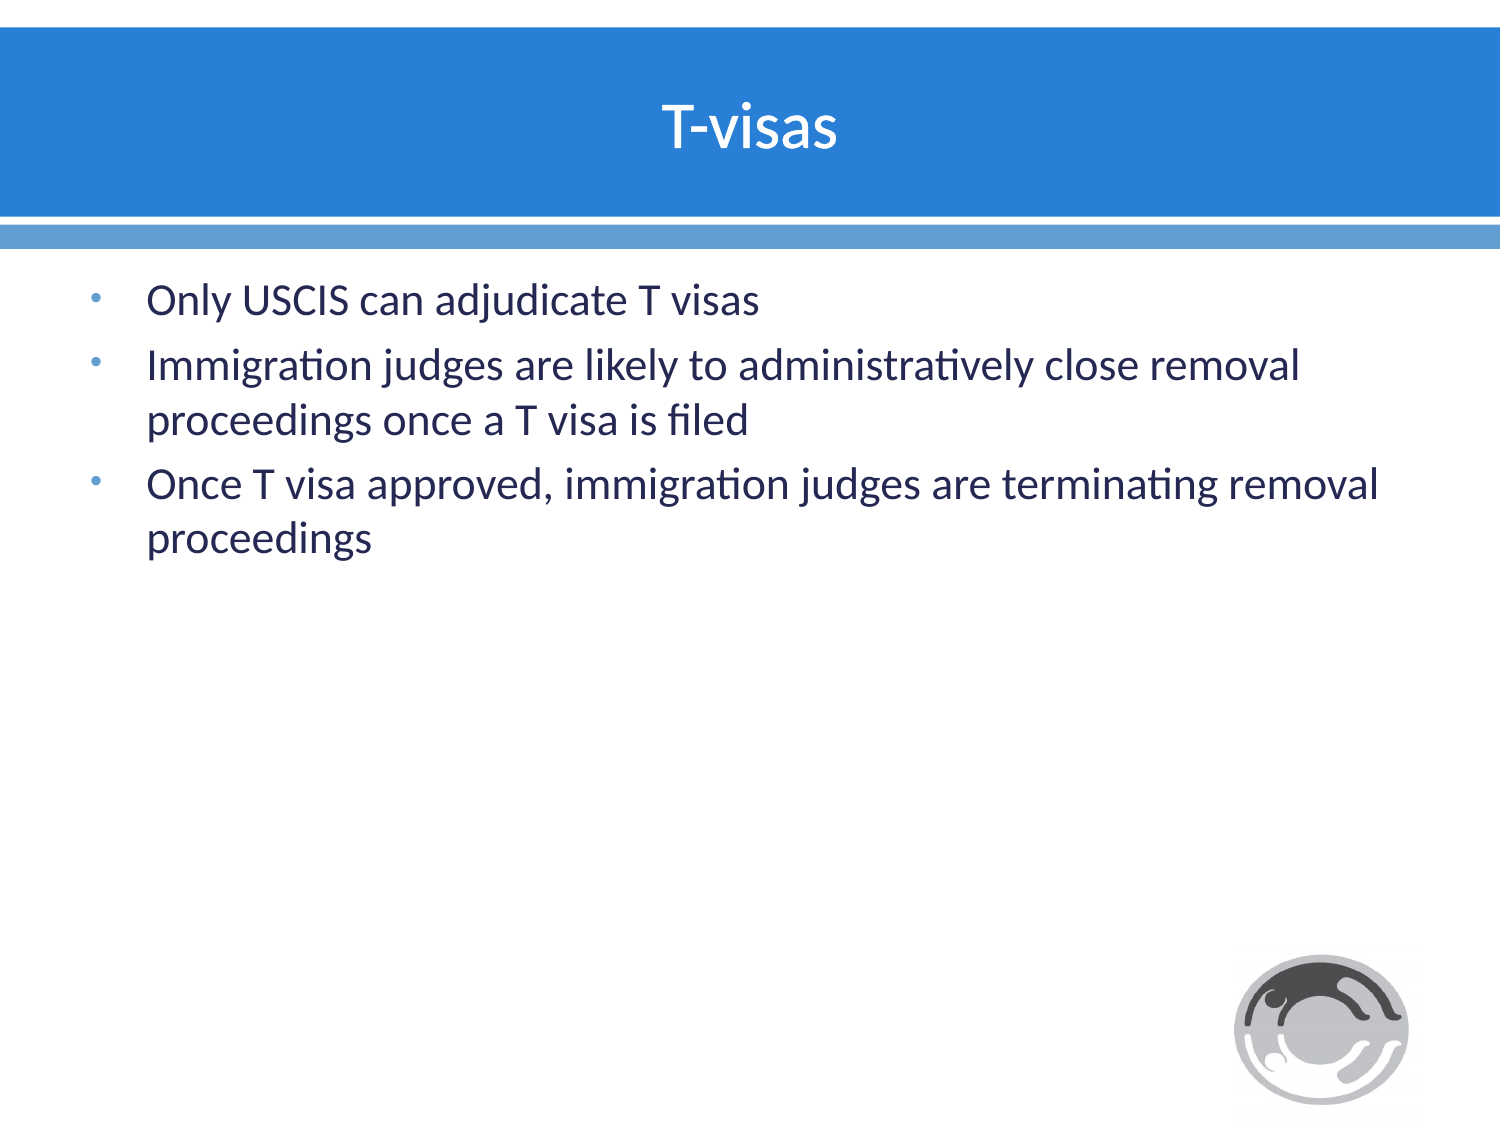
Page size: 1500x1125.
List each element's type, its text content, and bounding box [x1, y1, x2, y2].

title T-visas [75, 29, 1425, 213]
picture [1234, 1005, 1424, 1125]
list Only USCIS can adjudicate T visas Immigration judges are likely to administratively close removal proceedings once a T visa is filed Once T visa approved, immigration judges are terminating removal proceedings [75, 262, 1425, 1005]
